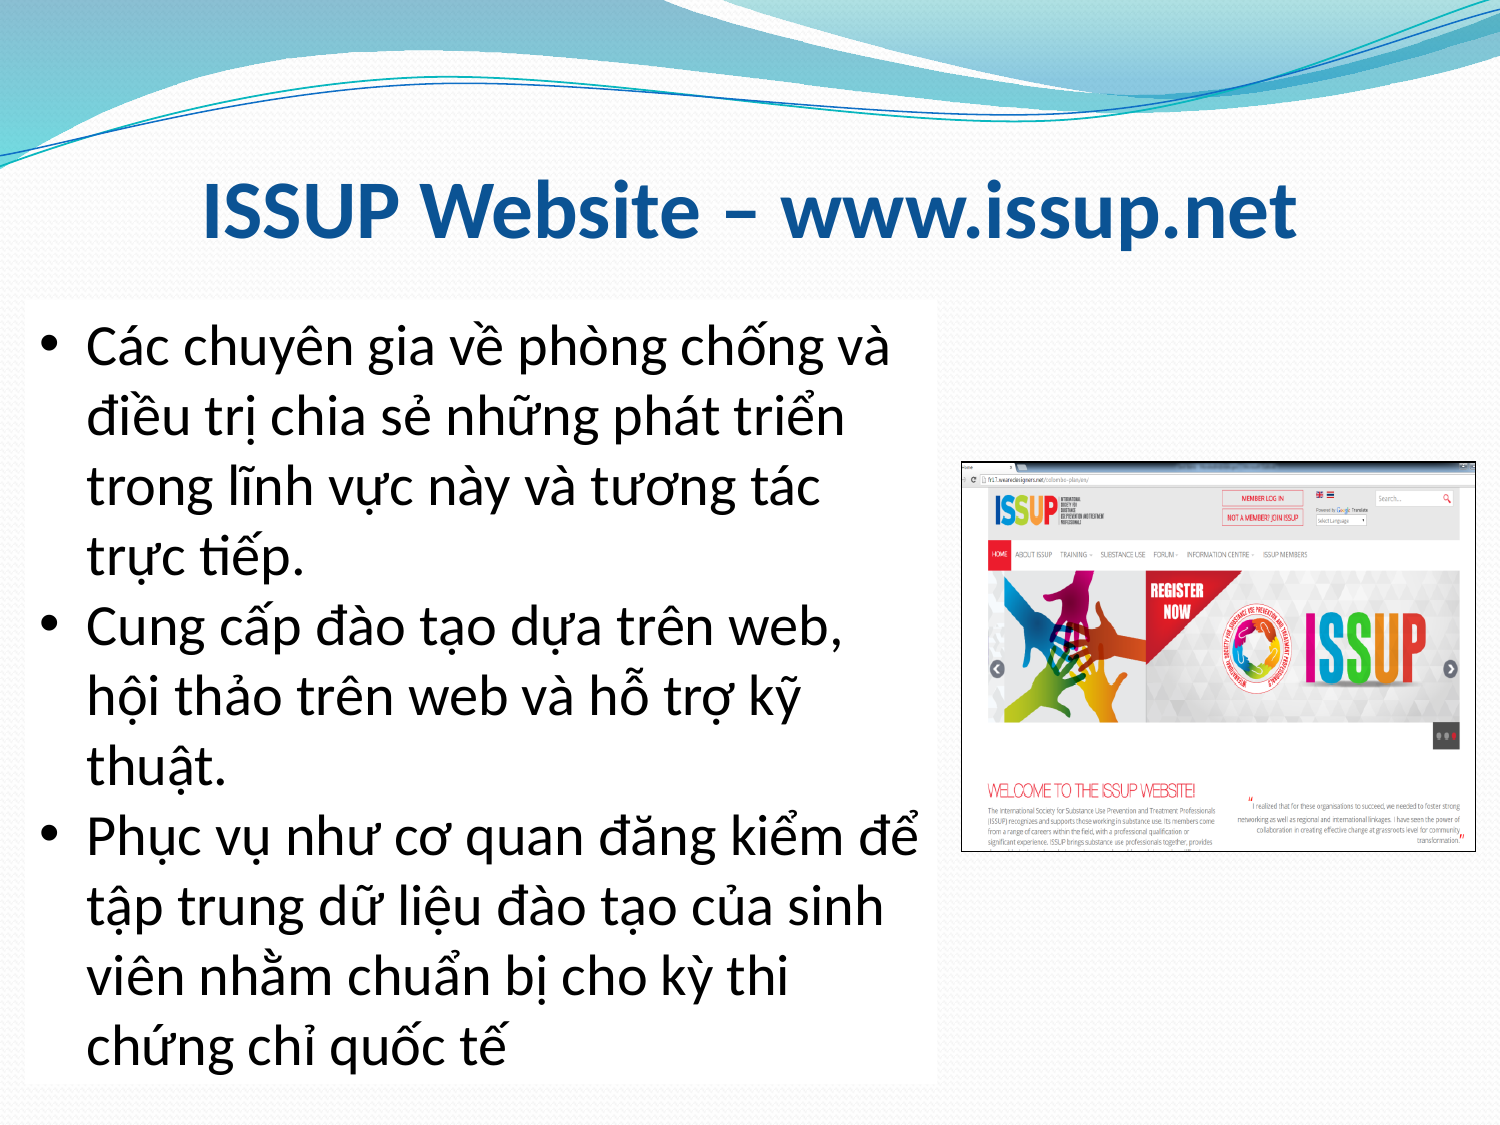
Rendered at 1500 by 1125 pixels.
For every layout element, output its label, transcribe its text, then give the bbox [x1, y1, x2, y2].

title ISSUP Website – www.issup.net [0, 147, 1500, 261]
text_box Các chuyên gia về phòng chống và điều trị chia sẻ những phát triển trong lĩnh vực này và tương tác trực tiếp. Cung cấp đào tạo dựa trên web, hội thảo trên web và hỗ trợ kỹ thuật. Phục vụ như cơ quan đăng kiểm để tập trung dữ liệu đào tạo của sinh viên nhằm chuẩn bị cho kỳ thi chứng chỉ quốc tế [24, 299, 938, 1085]
picture [962, 462, 1476, 851]
